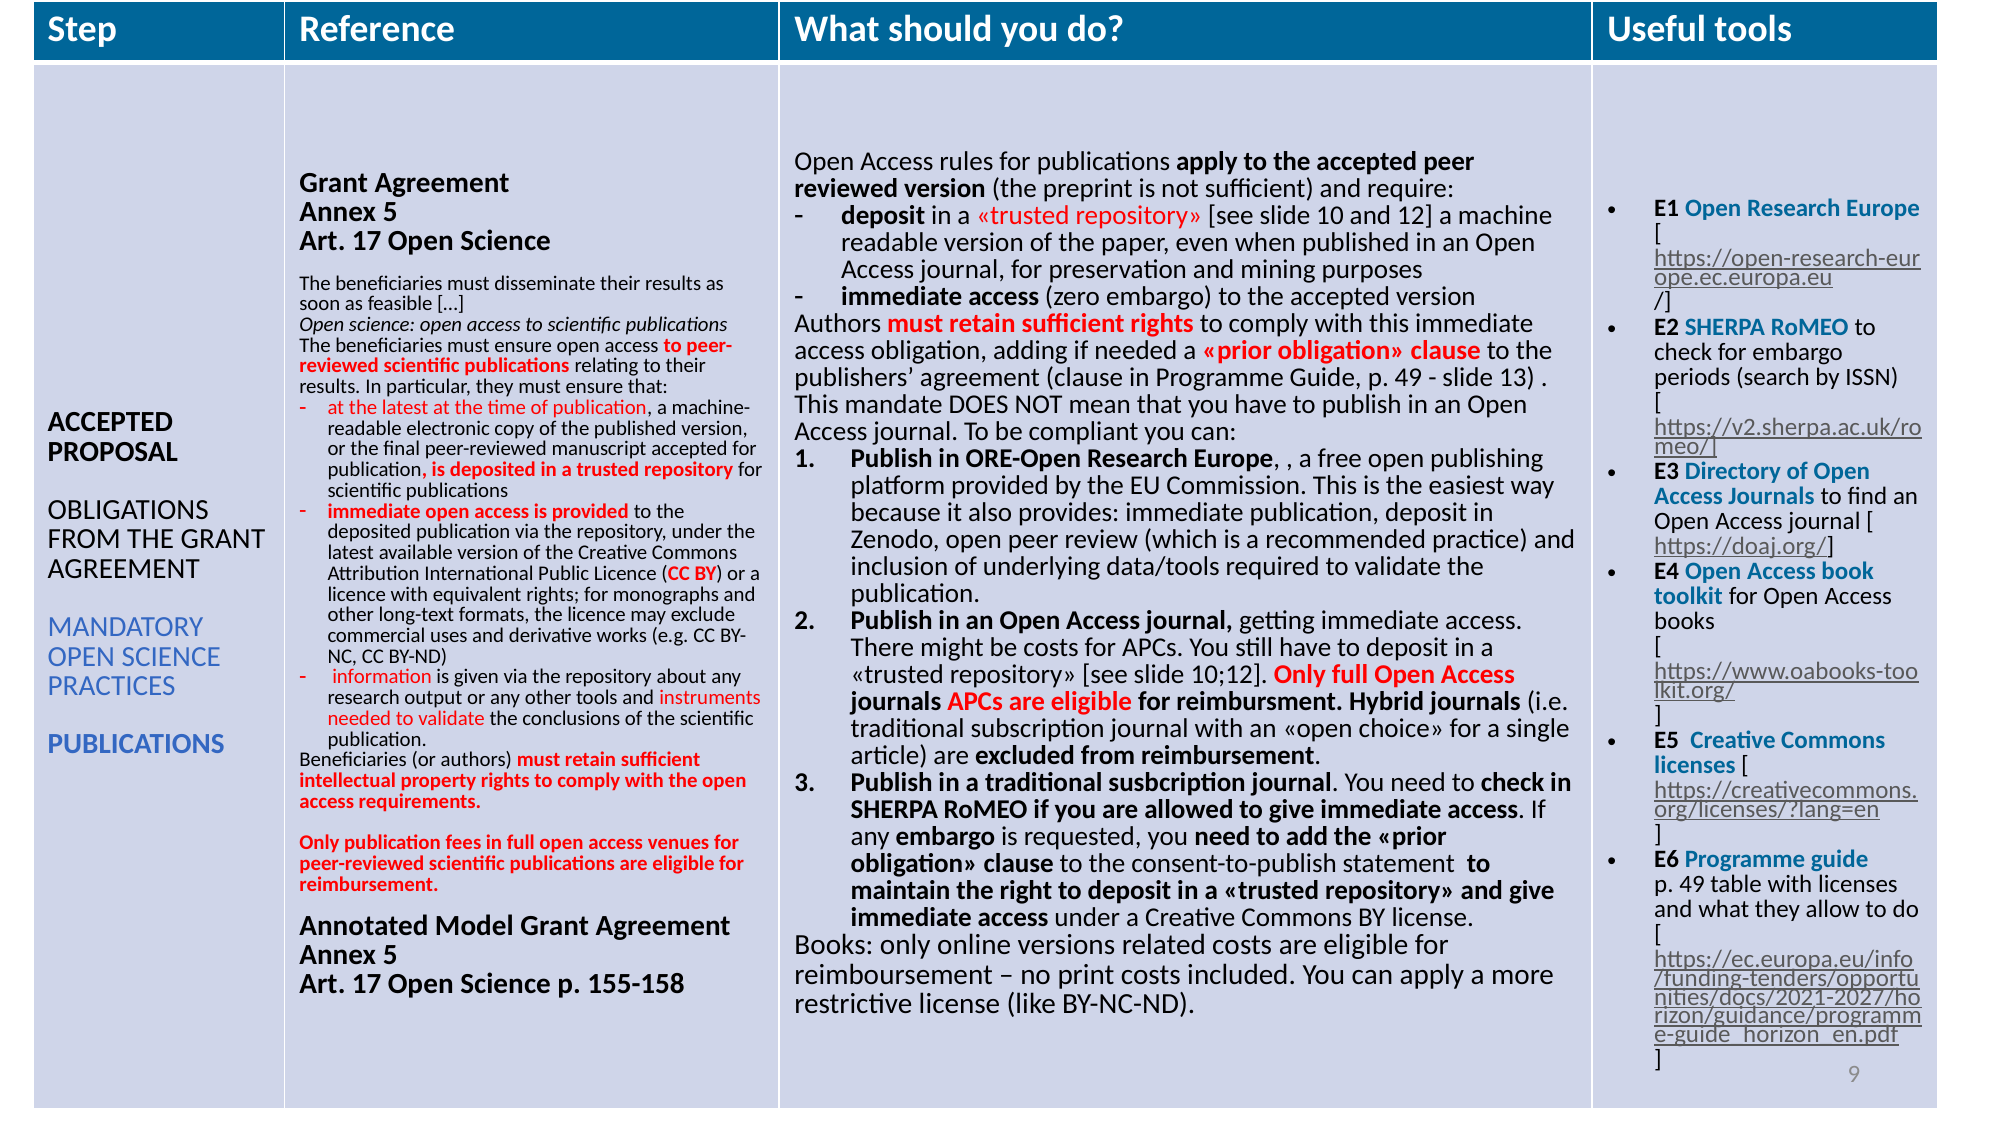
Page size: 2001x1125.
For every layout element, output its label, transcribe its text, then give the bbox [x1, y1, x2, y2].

table_cell ACCEPTED PROPOSAL OBLIGATIONS FROM THE GRANT AGREEMENT MANDATORY OPEN SCIENCE PRACTICES PUBLICATIONS [34, 65, 284, 1108]
table_cell E1 Open Research Europe [https://open-research-europe.ec.europa.eu/] E2 SHERPA RoMEO to check for embargo periods (search by ISSN) [https://v2.sherpa.ac.uk/romeo/] E3 Directory of Open Access Journals to find an Open Access journal [https://doaj.org/] E4 Open Access book toolkit for Open Access books [https://www.oabooks-toolkit.org/] E5 Creative Commons licenses [https://creativecommons.org/licenses/?lang=en] E6 Programme guide p. 49 table with licenses and what they allow to do [https://ec.europa.eu/info/funding-tenders/opportunities/docs/2021-2027/horizon/guidance/programme-guide_horizon_en.pdf] [1593, 65, 1937, 1108]
table_header What should you do? [780, 2, 1591, 60]
table_header Reference [285, 2, 778, 60]
table_header Useful tools [1593, 2, 1937, 60]
table_cell Open Access rules for publications apply to the accepted peer reviewed version (the preprint is not sufficient) and require: deposit in a «trusted repository» [see slide 10 and 12] a machine readable version of the paper, even when published in an Open Access journal, for preservation and mining purposes immediate access (zero embargo) to the accepted version Authors must retain sufficient rights to comply with this immediate access obligation, adding if needed a «prior obligation» clause to the publishers’ agreement (clause in Programme Guide, p. 49 - slide 13) . This mandate DOES NOT mean that you have to publish in an Open Access journal. To be compliant you can: Publish in ORE-Open Research Europe, , a free open publishing platform provided by the EU Commission. This is the easiest way because it also provides: immediate publication, deposit in Zenodo, open peer review (which is a recommended practice) and inclusion of underlying data/tools required to validate the publication. Publish in an Open Access journal, getting immediate access. There might be costs for APCs. You still have to deposit in a «trusted repository» [see slide 10;12]. Only full Open Access journals APCs are eligible for reimbursment. Hybrid journals (i.e. traditional subscription journal with an «open choice» for a single article) are excluded from reimbursement. Publish in a traditional susbcription journal. You need to check in SHERPA RoMEO if you are allowed to give immediate access. If any embargo is requested, you need to add the «prior obligation» clause to the consent-to-publish statement to maintain the right to deposit in a «trusted repository» and give immediate access under a Creative Commons BY license. Books: only online versions related costs are eligible for reimboursement – no print costs included. You can apply a more restrictive license (like BY-NC-ND). [780, 65, 1591, 1108]
table_cell Grant Agreement Annex 5 Art. 17 Open Science The beneficiaries must disseminate their results as soon as feasible […] Open science: open access to scientific publications The beneficiaries must ensure open access to peer-reviewed scientific publications relating to their results. In particular, they must ensure that: at the latest at the time of publication, a machine-readable electronic copy of the published version, or the final peer-reviewed manuscript accepted for publication, is deposited in a trusted repository for scientific publications immediate open access is provided to the deposited publication via the repository, under the latest available version of the Creative Commons Attribution International Public Licence (CC BY) or a licence with equivalent rights; for monographs and other long-text formats, the licence may exclude commercial uses and derivative works (e.g. CC BY-NC, CC BY-ND) information is given via the repository about any research output or any other tools and instruments needed to validate the conclusions of the scientific publication. Beneficiaries (or authors) must retain sufficient intellectual property rights to comply with the open access requirements. Only publication fees in full open access venues for peer-reviewed scientific publications are eligible for reimbursement. Annotated Model Grant Agreement Annex 5 Art. 17 Open Science p. 155-158 [285, 65, 778, 1108]
slide_number 9 [1425, 1042, 1876, 1103]
table_header Step [34, 2, 284, 60]
